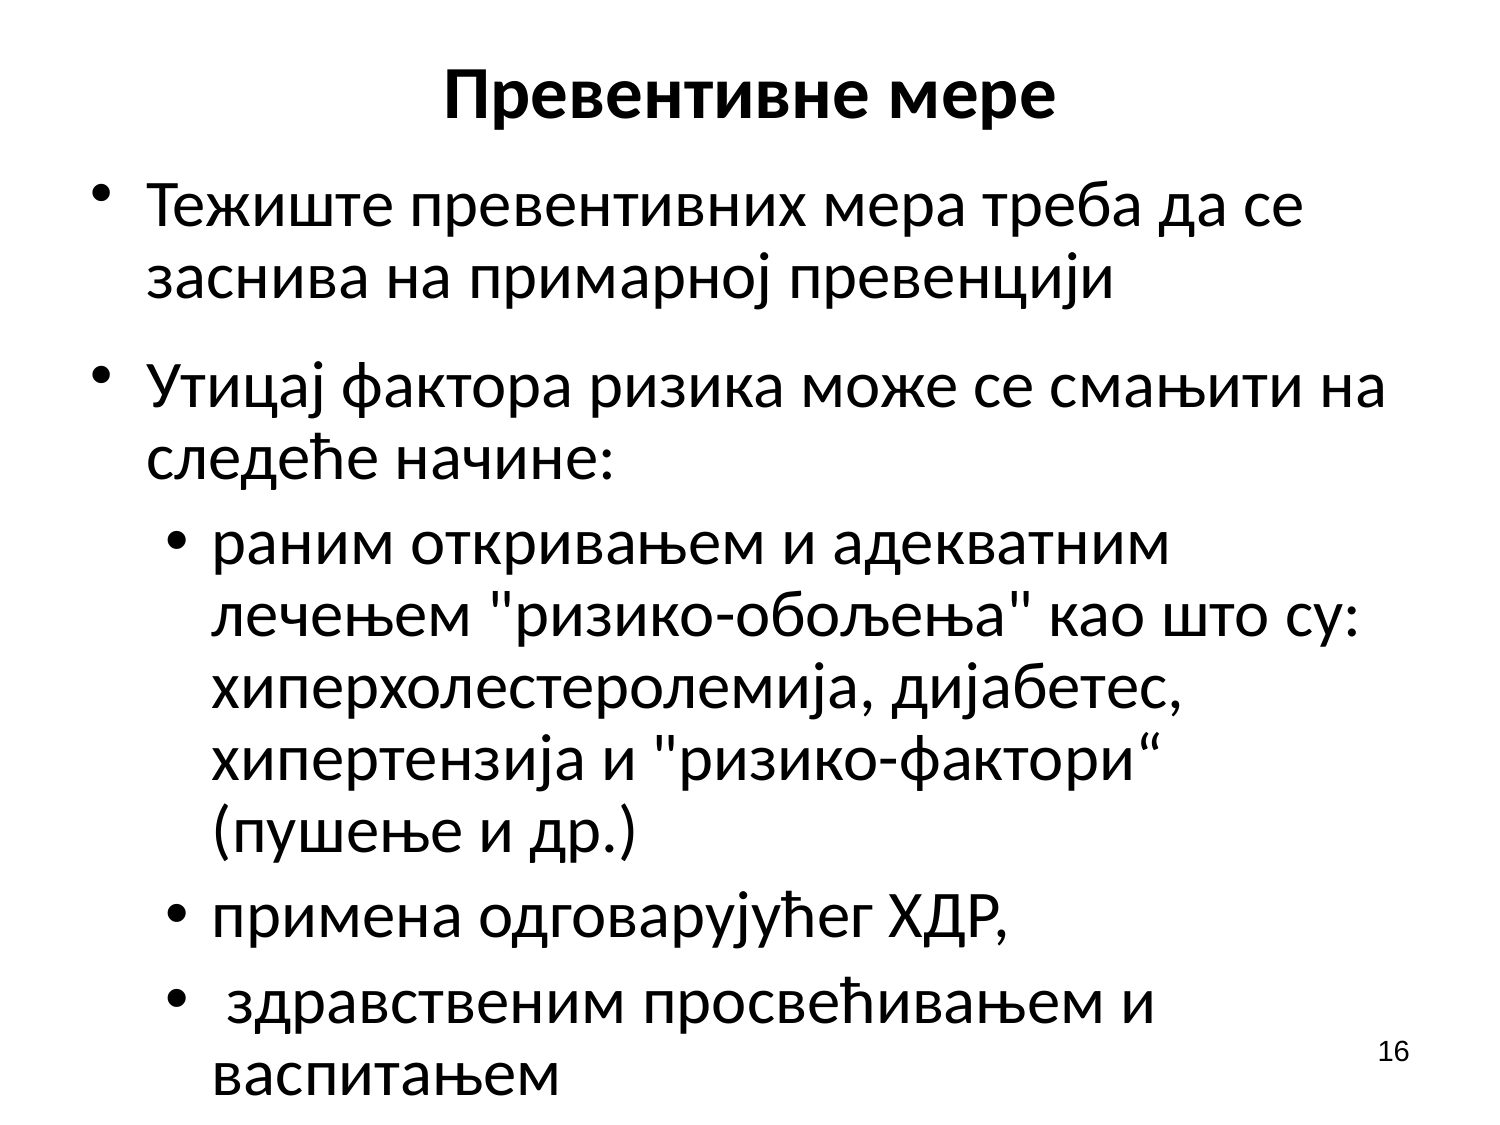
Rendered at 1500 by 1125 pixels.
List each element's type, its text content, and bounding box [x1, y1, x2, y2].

list Тежиште превентивних мера треба да се заснива на примарној превенцији Утицај фактора ризика може се смањити на следеће начине: раним откривањем и адекватним лечењем "ризико-обољења" као што су: хиперхолестеролемија, дијабетес, хипертензија и "ризико-фактори“ (пушење и др.) примена одговарујућег ХДР, здравственим просвећивањем и васпитањем [75, 243, 1425, 1035]
title Превентивне мере [41, 45, 1459, 141]
slide_number 16 [1074, 1024, 1425, 1103]
